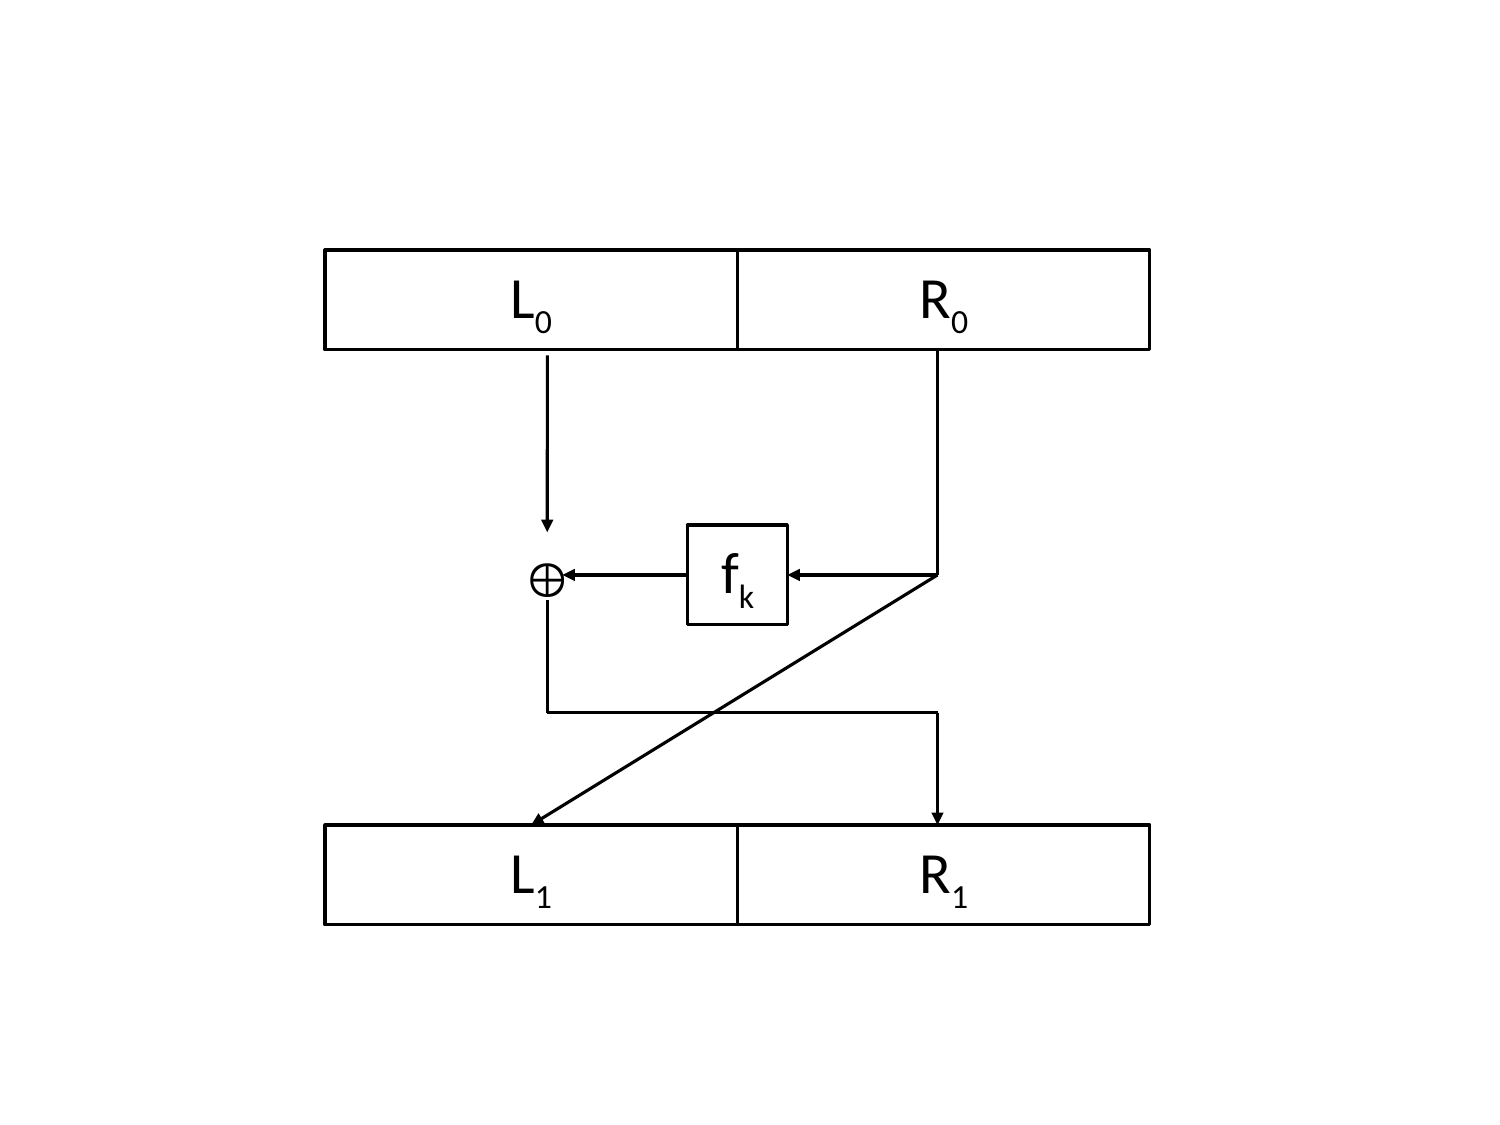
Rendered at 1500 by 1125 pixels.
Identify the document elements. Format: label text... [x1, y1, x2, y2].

text_box L1 [324, 824, 737, 926]
text_box R0 [737, 249, 1151, 351]
text_box fk [687, 524, 788, 573]
text_box  [509, 532, 586, 617]
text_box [530, 574, 938, 826]
text_box R1 [737, 824, 1151, 926]
text_box L0 [324, 249, 737, 351]
